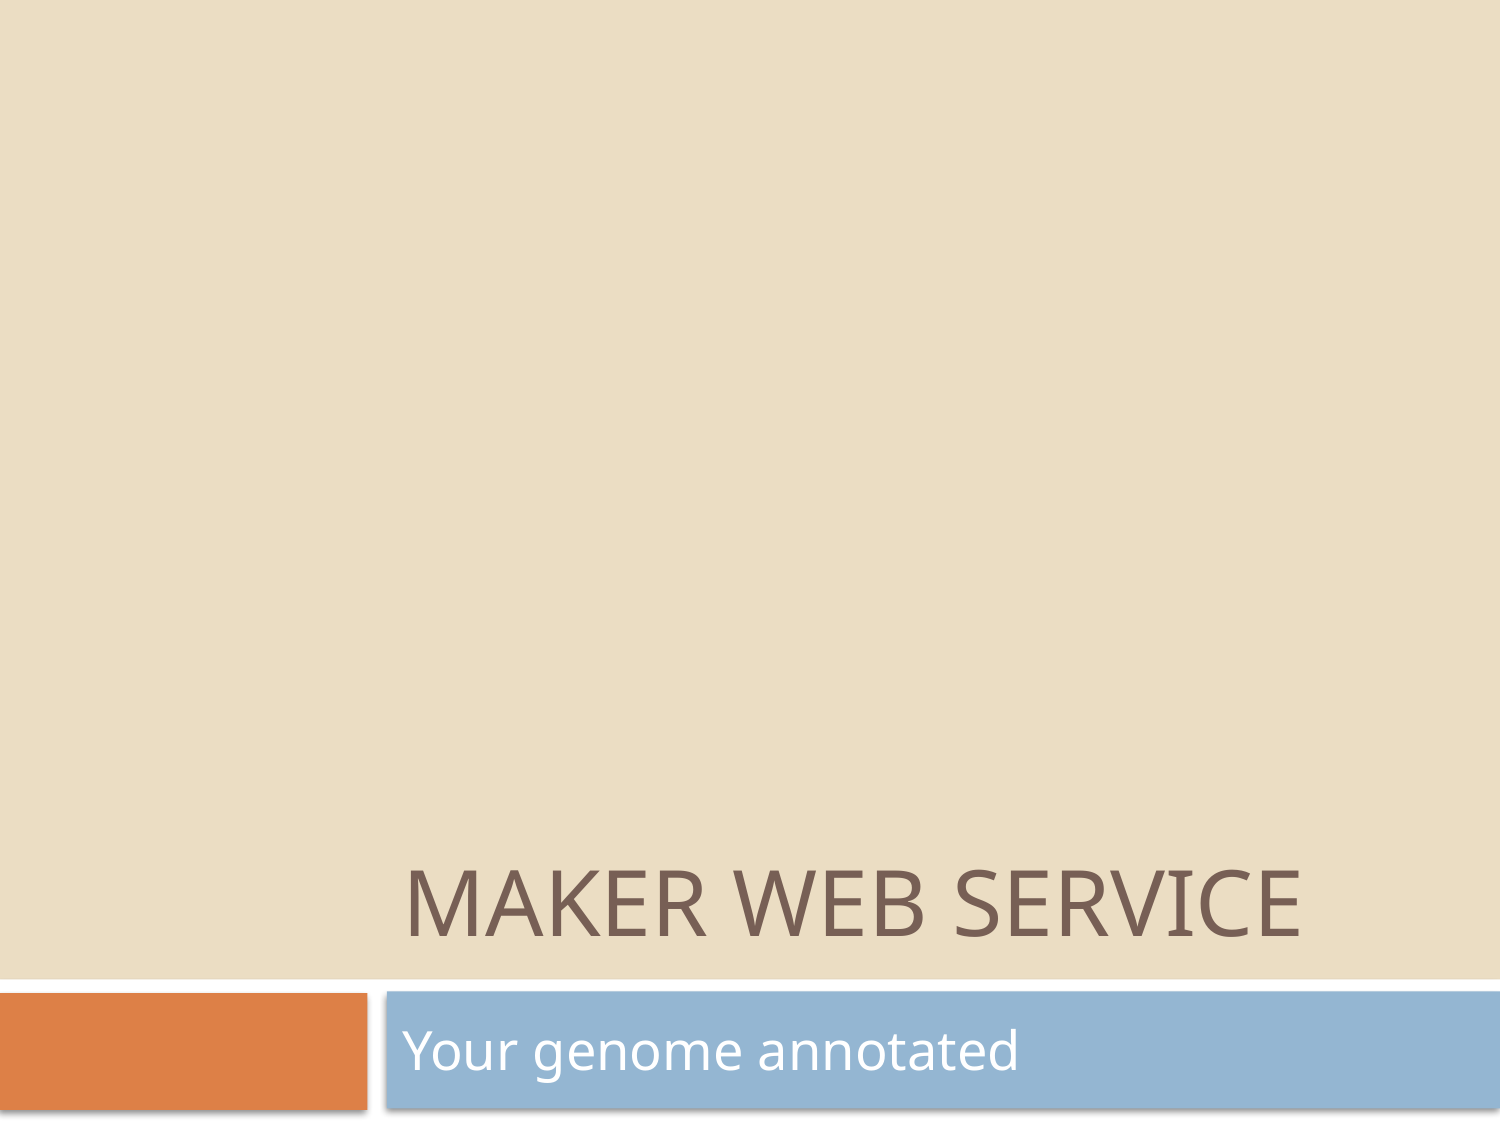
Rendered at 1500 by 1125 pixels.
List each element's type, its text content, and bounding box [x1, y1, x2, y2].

subtitle Your genome annotated [387, 992, 1488, 1105]
title Maker web service [387, 662, 1450, 963]
